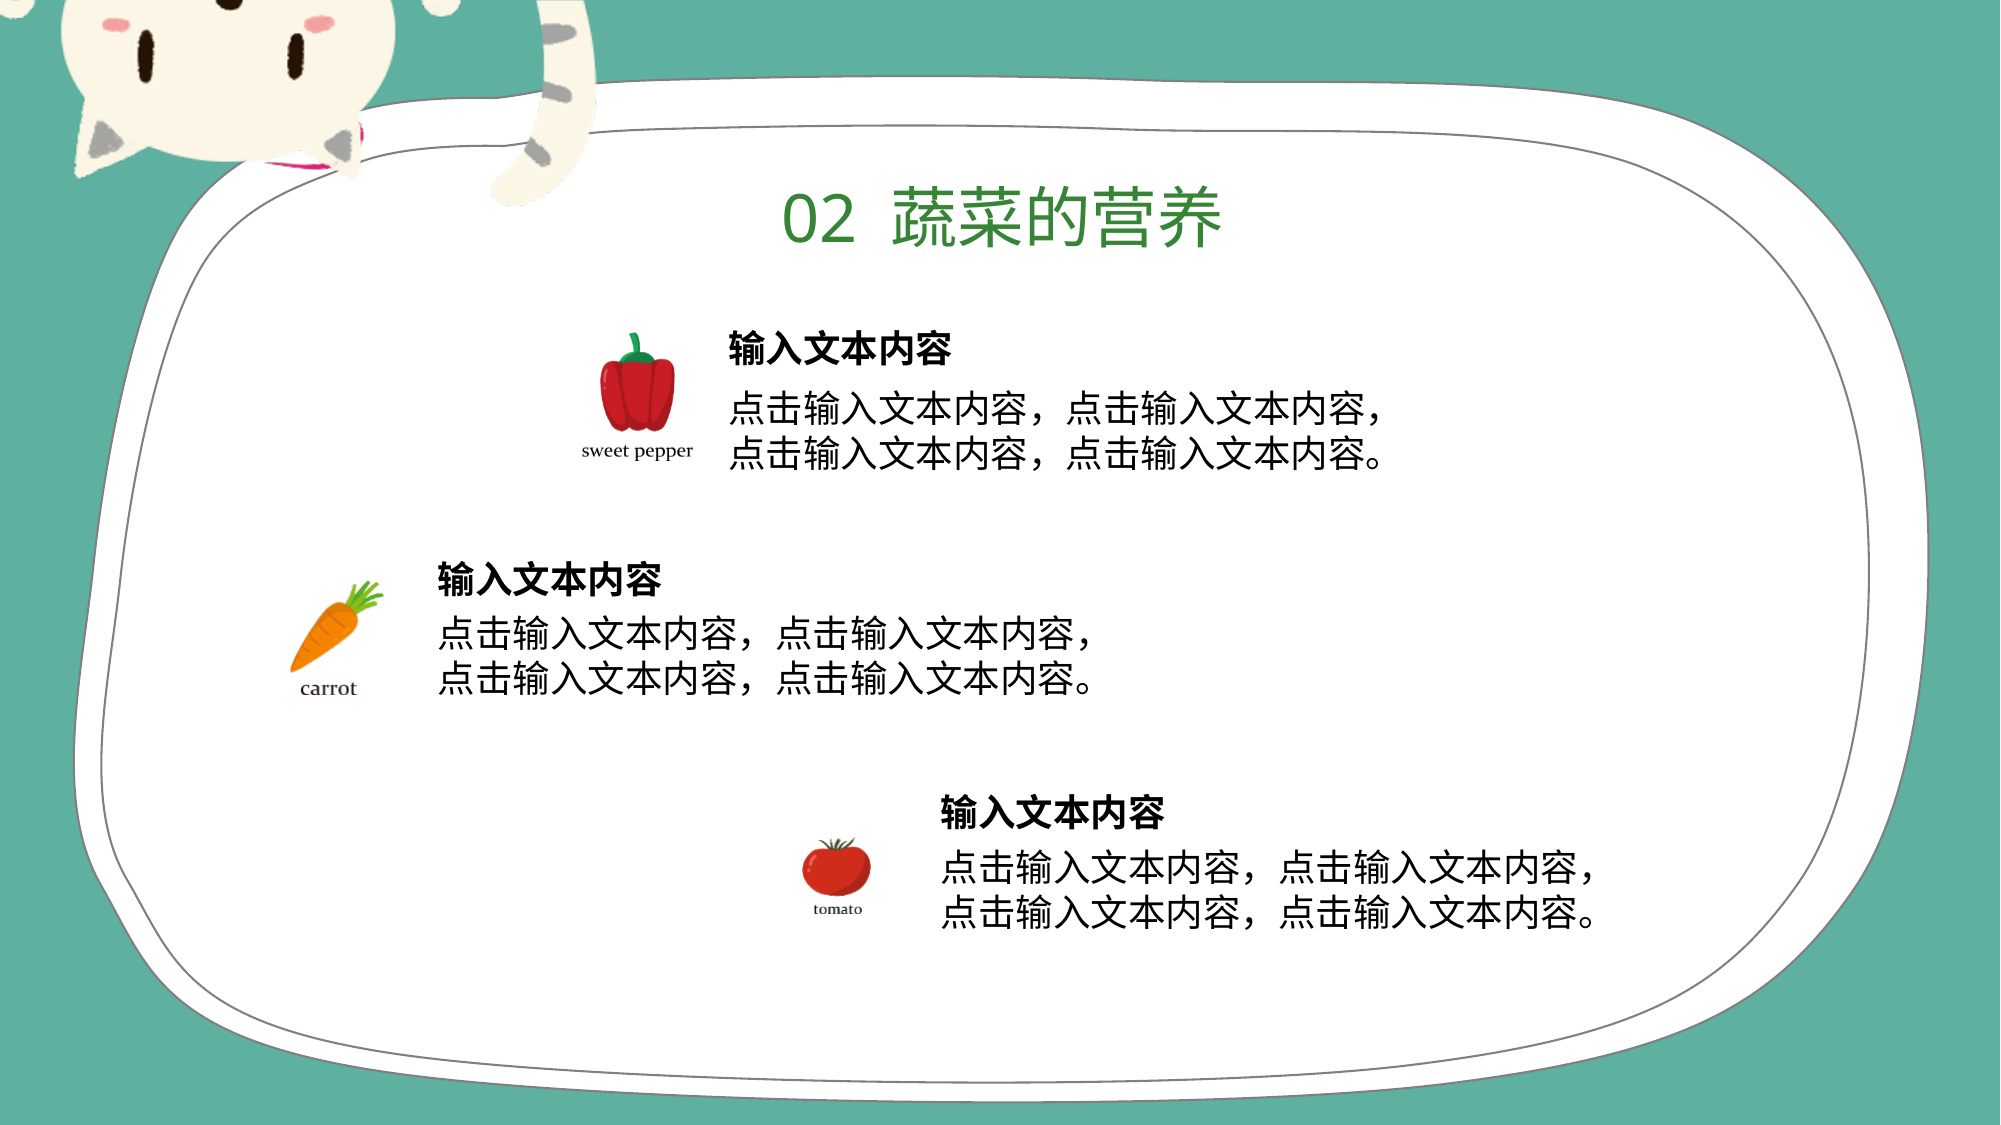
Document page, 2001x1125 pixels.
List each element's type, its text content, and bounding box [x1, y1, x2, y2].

picture [802, 837, 874, 914]
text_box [926, 781, 1613, 943]
picture [582, 332, 693, 461]
picture [0, 0, 597, 217]
text_box 02 蔬菜的营养 [766, 168, 1270, 264]
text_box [423, 548, 1110, 709]
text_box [713, 317, 1400, 485]
picture [287, 579, 384, 695]
